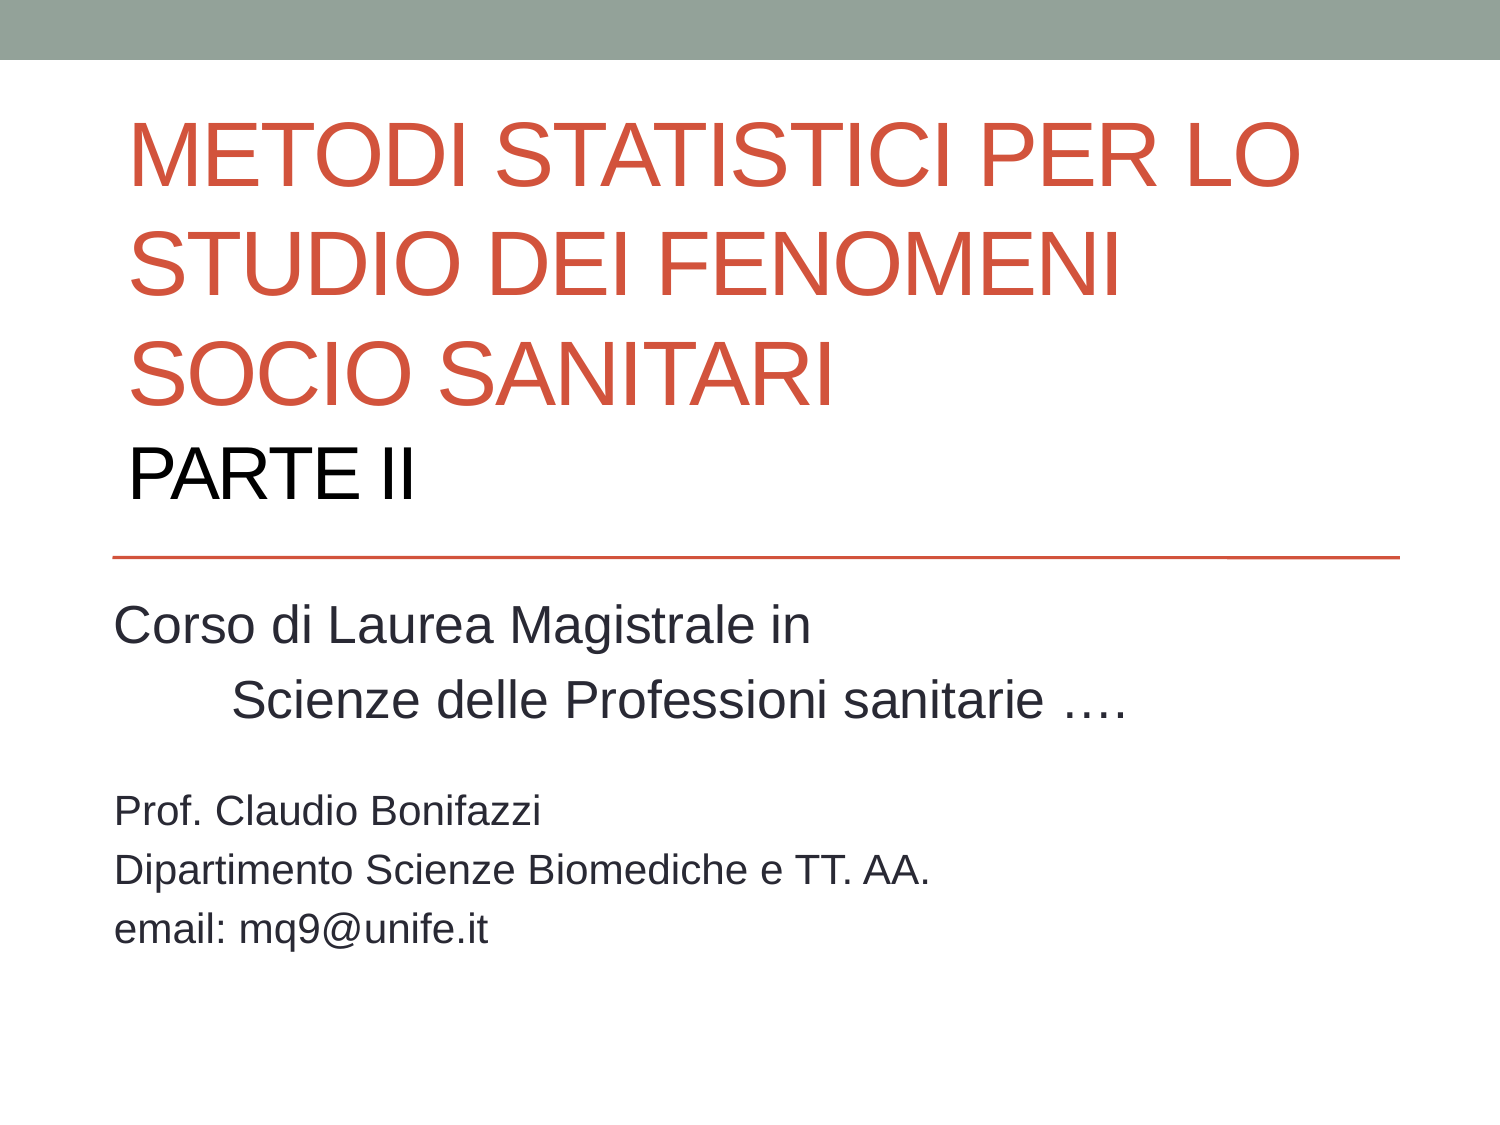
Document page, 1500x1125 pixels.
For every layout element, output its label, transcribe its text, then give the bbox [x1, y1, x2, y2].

title Metodi statistici per lo studio dei fenomeni socio sanitari Parte II [112, 101, 1434, 522]
subtitle Corso di Laurea Magistrale in Scienze delle Professioni sanitarie …. Prof. Claudio Bonifazzi Dipartimento Scienze Biomediche e TT. AA. email: mq9@unife.it [98, 582, 1457, 965]
